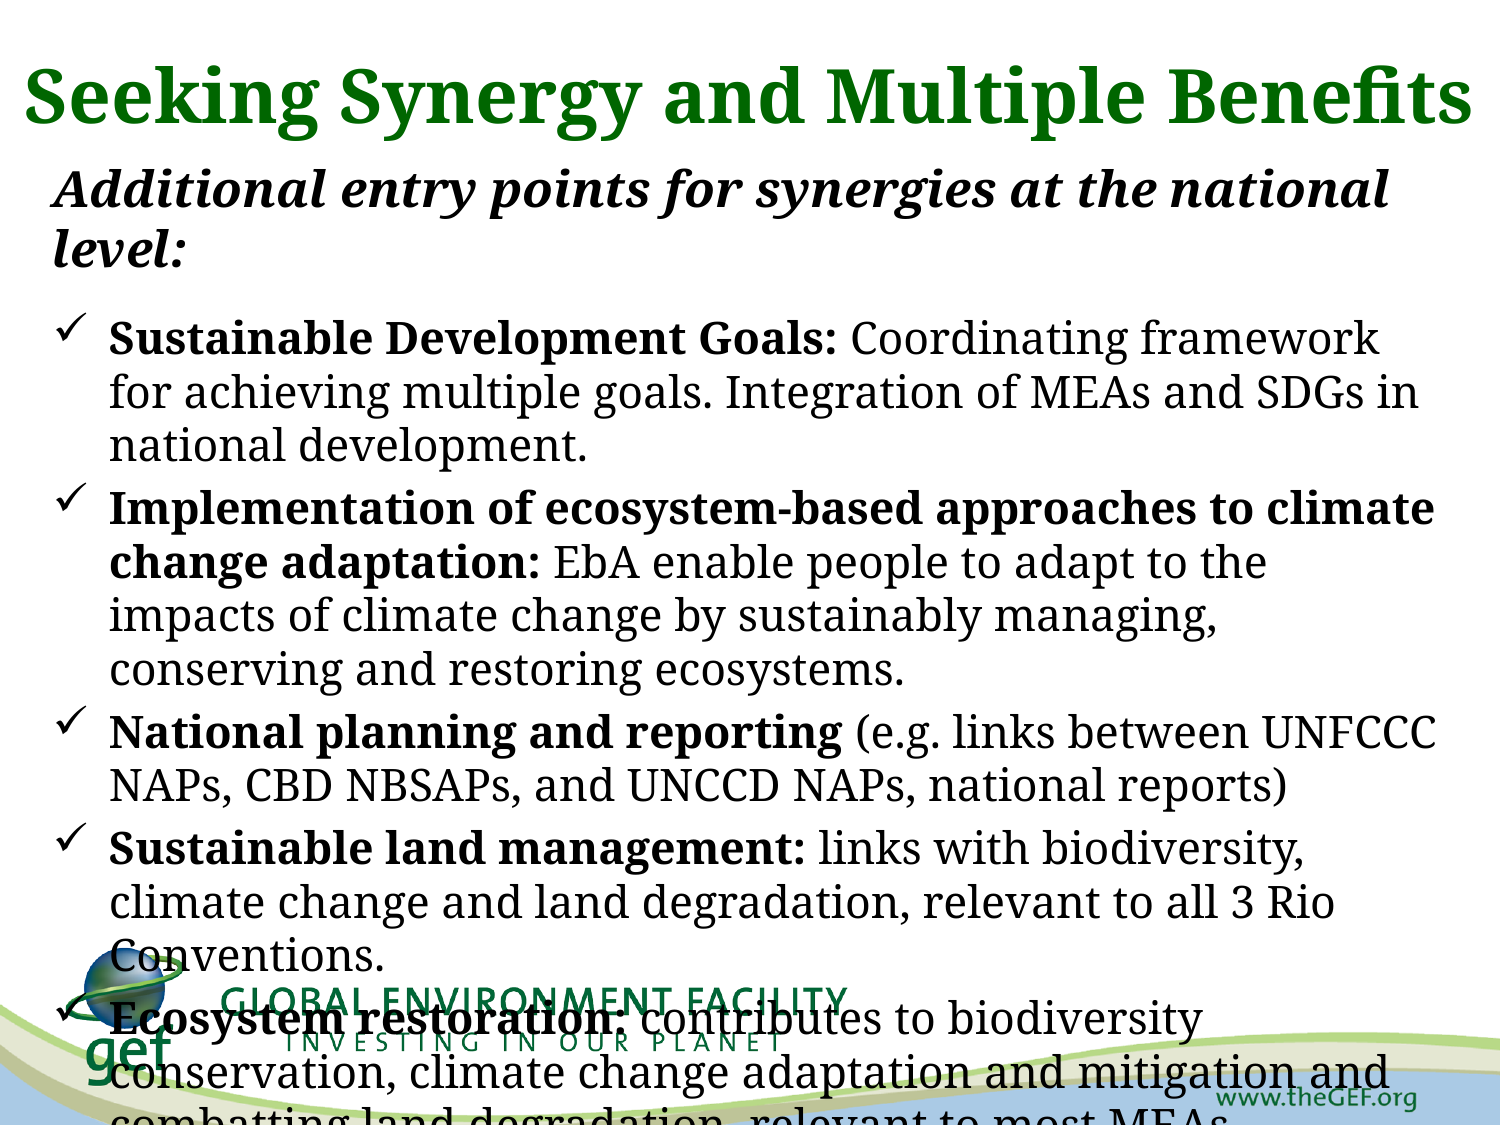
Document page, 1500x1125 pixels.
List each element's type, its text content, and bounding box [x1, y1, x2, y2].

title Seeking Synergy and Multiple Benefits [0, 24, 1500, 163]
list Additional entry points for synergies at the national level: Sustainable Development Goals: Coordinating framework for achieving multiple goals. Integration of MEAs and SDGs in national development. Implementation of ecosystem-based approaches to climate change adaptation: EbA enable people to adapt to the impacts of climate change by sustainably managing, conserving and restoring ecosystems. National planning and reporting (e.g. links between UNFCCC NAPs, CBD NBSAPs, and UNCCD NAPs, national reports) Sustainable land management: links with biodiversity, climate change and land degradation, relevant to all 3 Rio Conventions. Ecosystem restoration: contributes to biodiversity conservation, climate change adaptation and mitigation and combatting land degradation, relevant to most MEAs. [37, 163, 1463, 863]
picture [0, 920, 1500, 1125]
